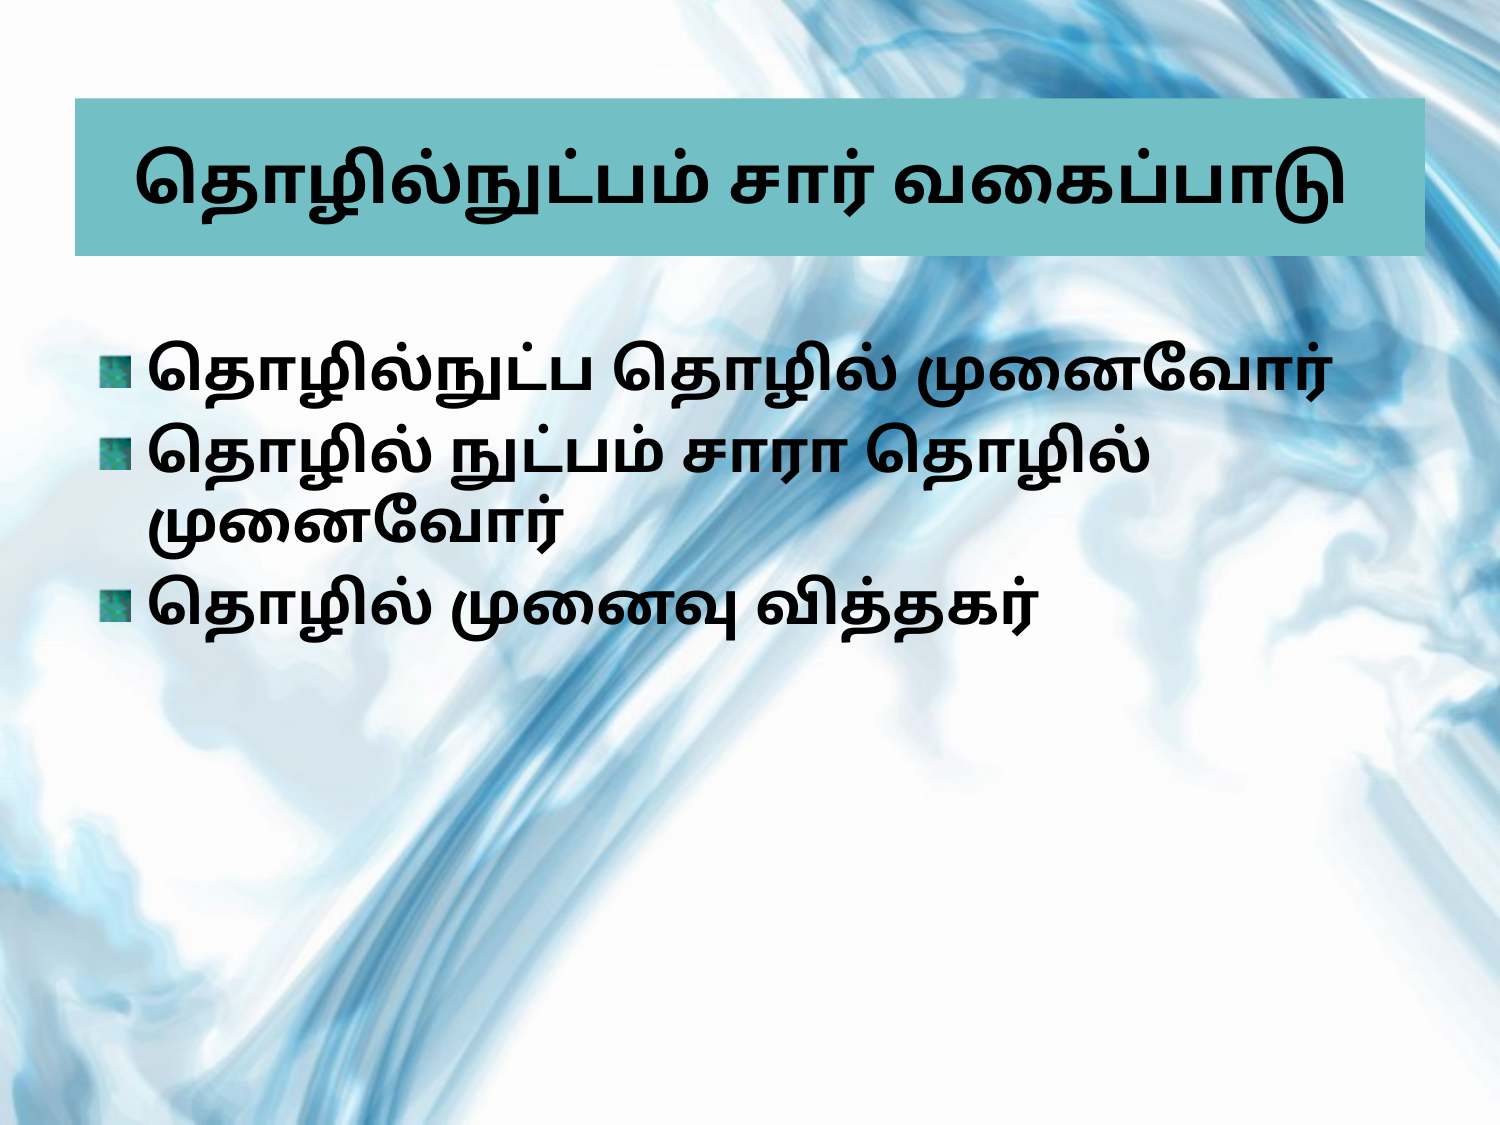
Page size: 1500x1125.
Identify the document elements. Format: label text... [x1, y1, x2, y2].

list தொழில்நுட்ப தொழில் முனைவோர் தொழில் நுட்பம் சாரா தொழில் முனைவோர் தொழில் முனைவு வித்தகர் [74, 324, 1426, 1006]
title தொழில்நுட்பம் சார் வகைப்பாடு [74, 98, 1426, 257]
picture [0, 0, 1500, 1125]
